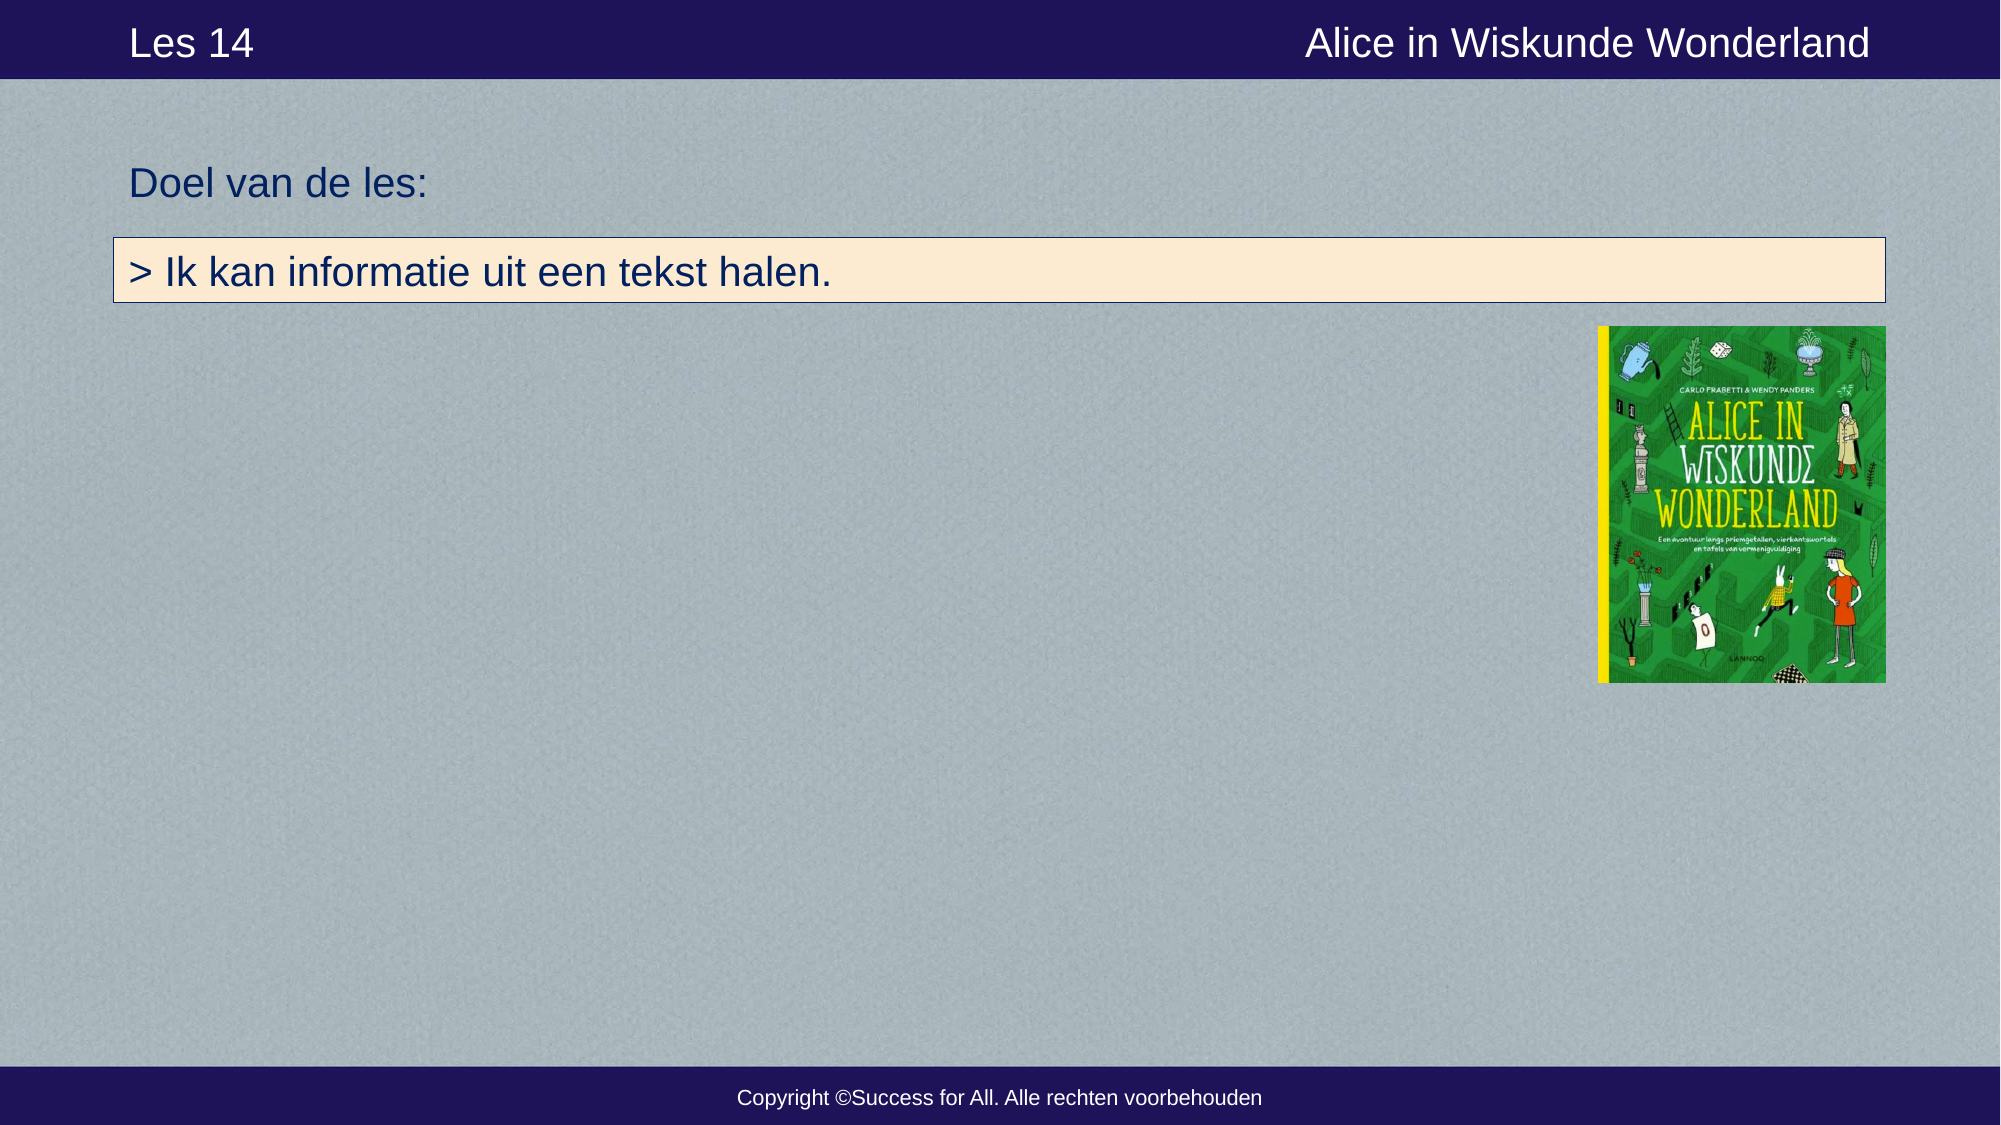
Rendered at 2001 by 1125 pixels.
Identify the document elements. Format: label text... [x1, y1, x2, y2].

picture [0, 0, 2001, 1125]
text_box Copyright ©Success for All. Alle rechten voorbehouden [0, 1076, 2000, 1125]
text_box Les 14 [114, 8, 354, 73]
text_box > Ik kan informatie uit een tekst halen. [113, 237, 1886, 303]
text_box Alice in Wiskunde Wonderland [999, 8, 1886, 73]
text_box Doel van de les: [113, 148, 1635, 214]
